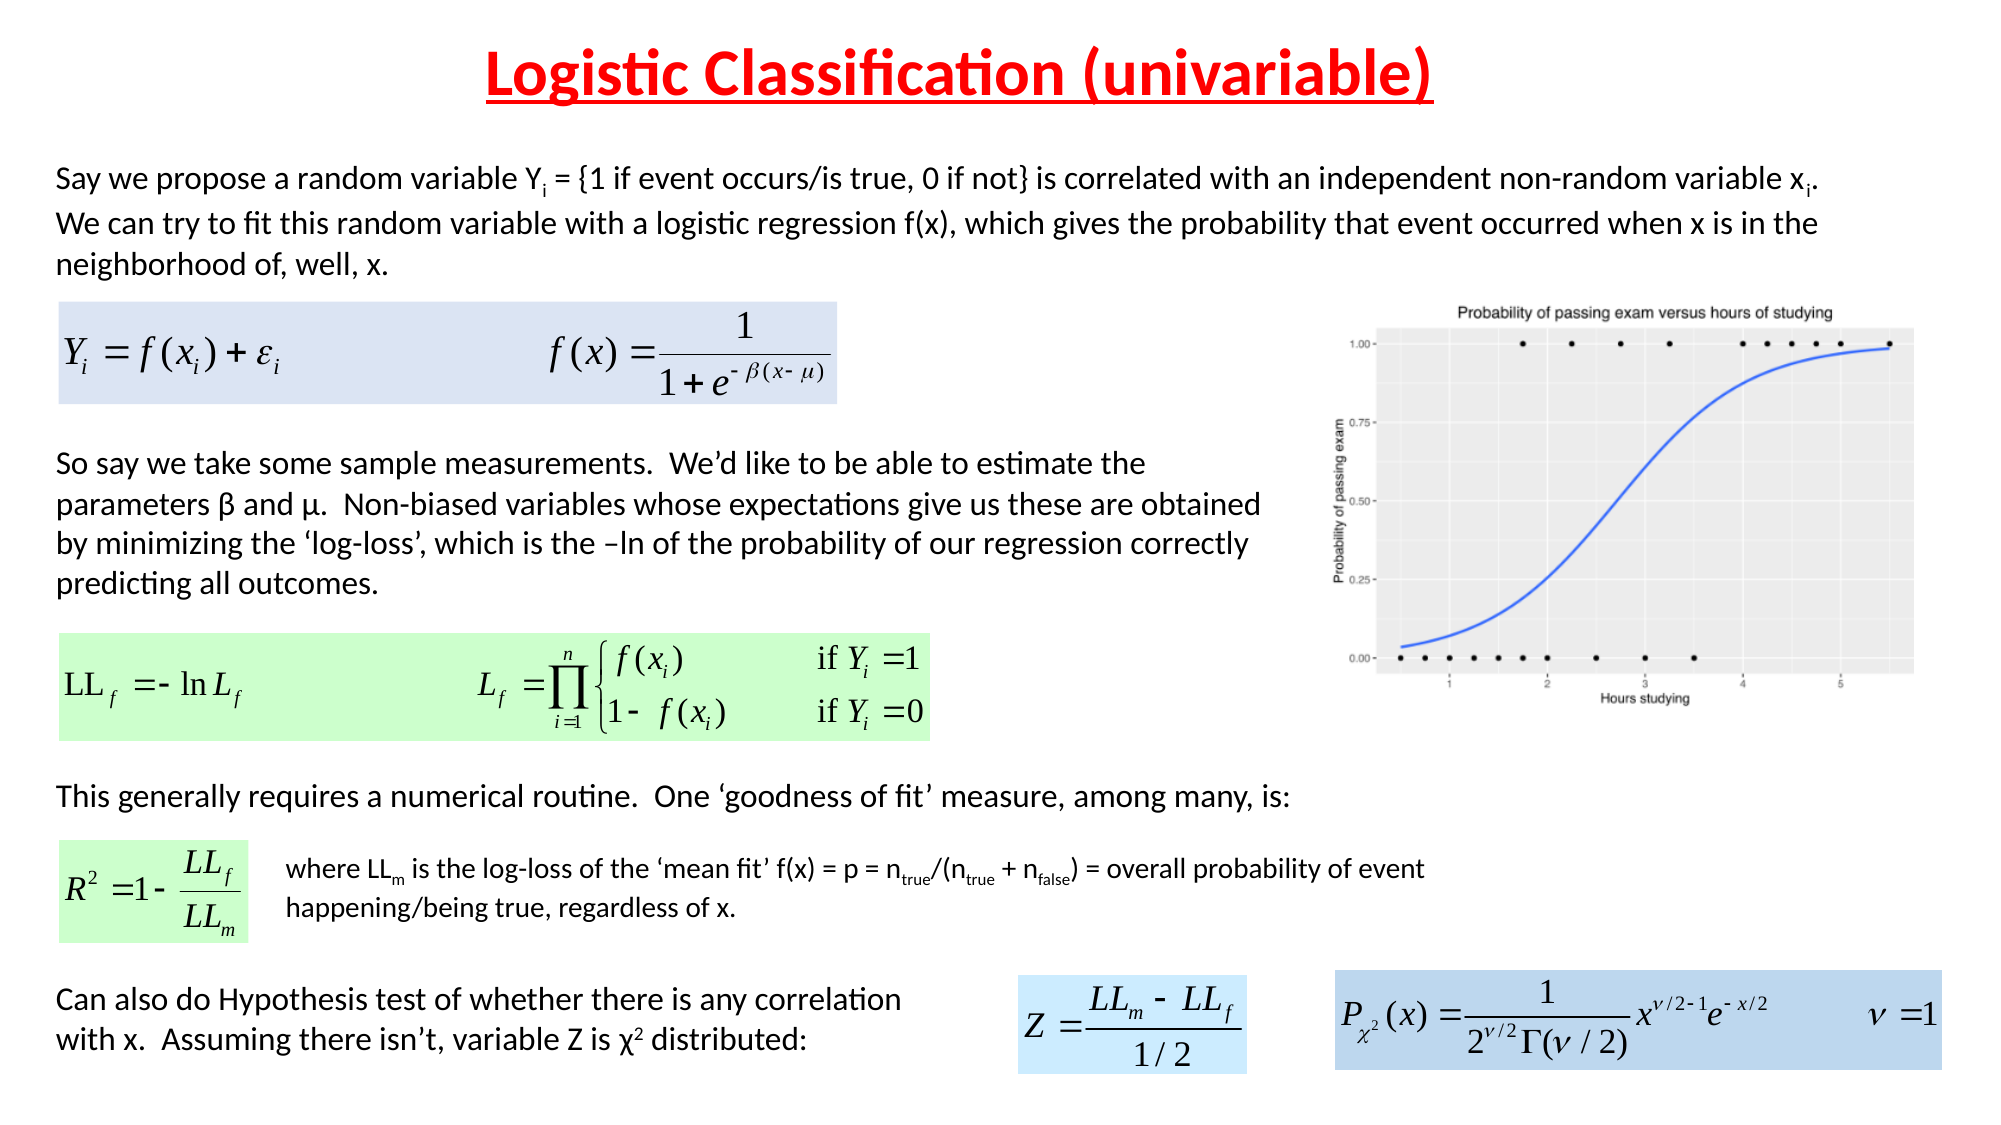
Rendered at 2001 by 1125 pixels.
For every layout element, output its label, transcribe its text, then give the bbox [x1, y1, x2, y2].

text_box Can also do Hypothesis test of whether there is any correlation with x. Assuming there isn’t, variable Z is χ2 distributed: [41, 970, 983, 1065]
picture [1327, 301, 1914, 711]
text_box This generally requires a numerical routine. One ‘goodness of fit’ measure, among many, is: [41, 766, 1328, 822]
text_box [58, 839, 249, 944]
text_box Logistic Classification (univariable) [470, 21, 1459, 117]
text_box where LLm is the log-loss of the ‘mean fit’ f(x) = p = ntrue/(ntrue + nfalse) = overall probability of event happening/being true, regardless of x. [270, 841, 1558, 932]
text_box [58, 633, 931, 742]
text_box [1334, 970, 1942, 1070]
text_box Say we propose a random variable Yi = {1 if event occurs/is true, 0 if not} is correlated with an independent non-random variable xi. We can try to fit this random variable with a logistic regression f(x), which gives the probability that event occurred when x is in the neighborhood of, well, x. [41, 148, 1876, 289]
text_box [58, 301, 838, 405]
text_box So say we take some sample measurements. We’d like to be able to estimate the parameters β and μ. Non-biased variables whose expectations give us these are obtained by minimizing the ‘log-loss’, which is the –ln of the probability of our regression correctly predicting all outcomes. [41, 434, 1292, 609]
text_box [1017, 974, 1248, 1075]
